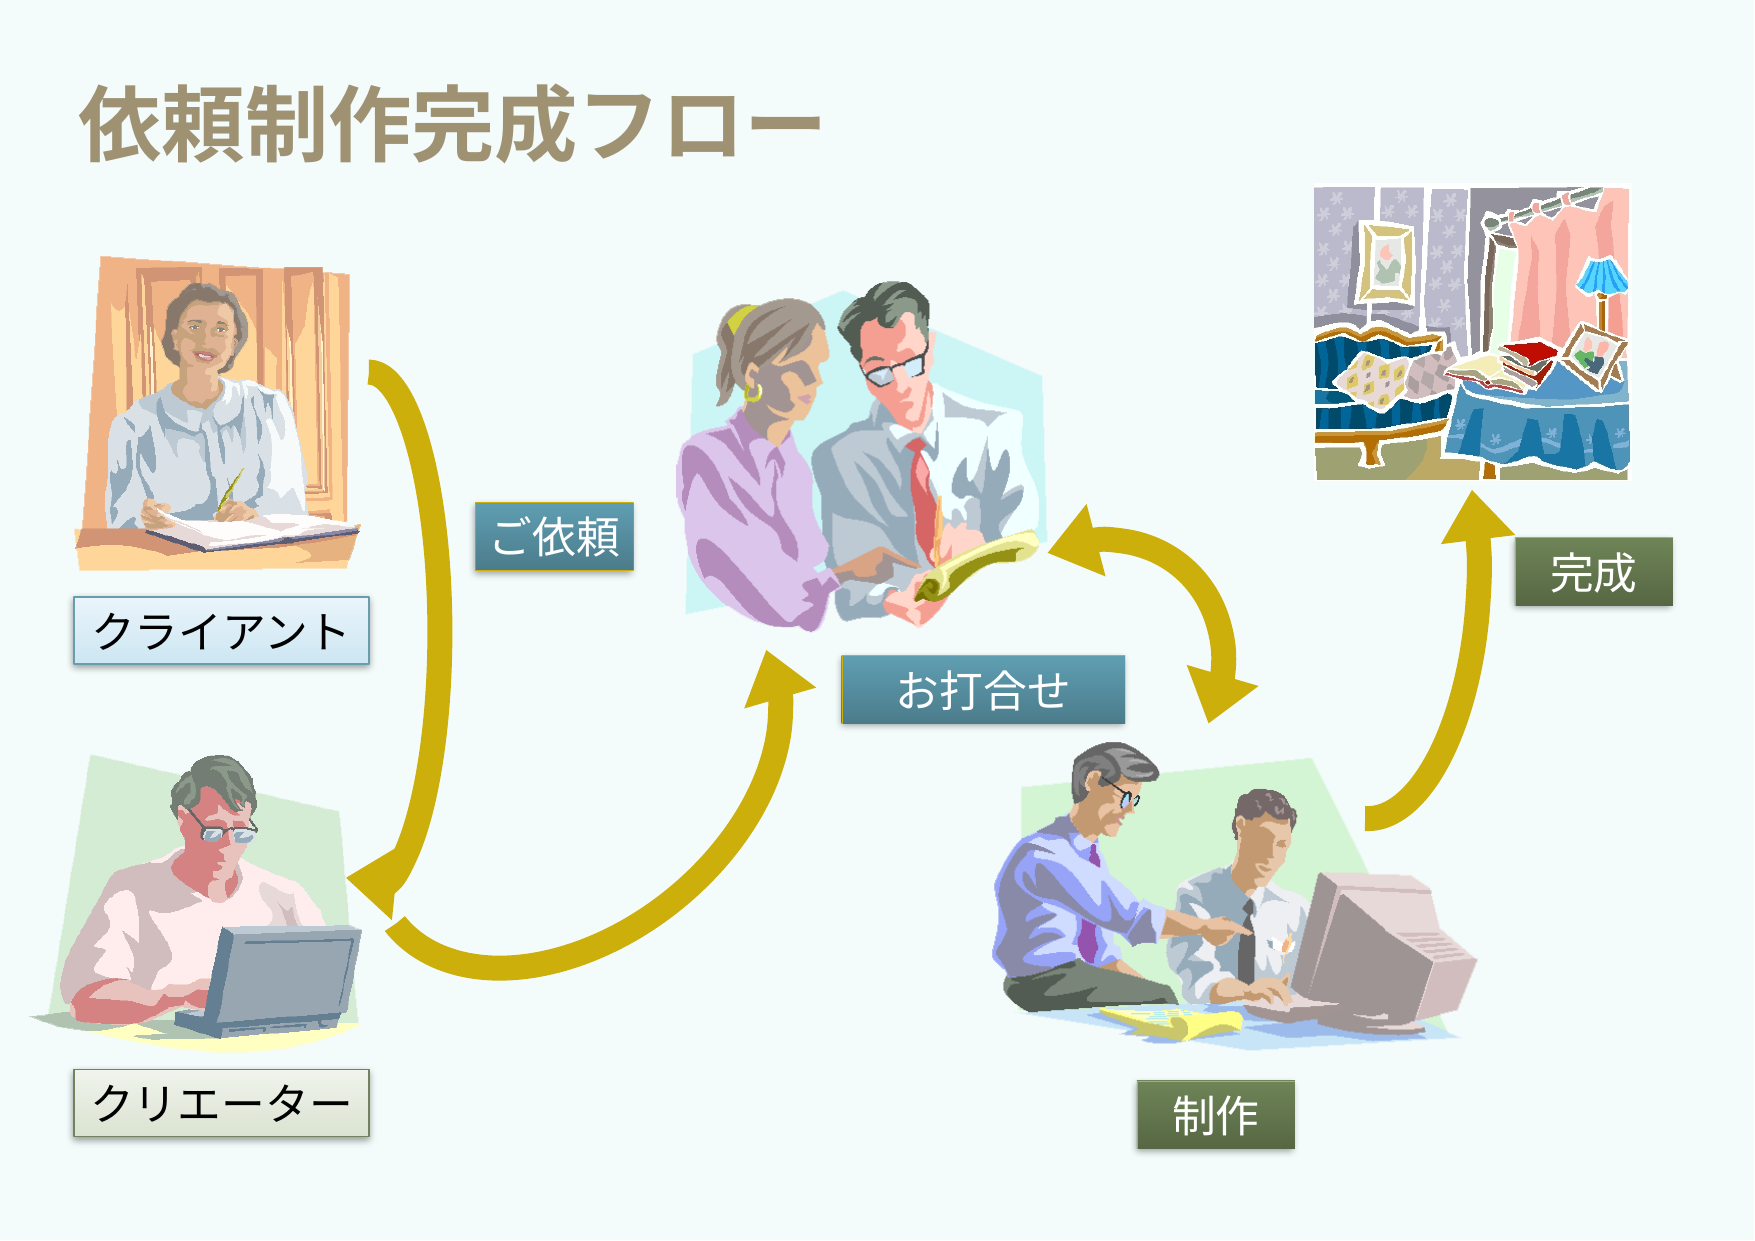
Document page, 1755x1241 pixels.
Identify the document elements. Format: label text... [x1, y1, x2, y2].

text_box クライアント [73, 596, 370, 665]
text_box お打合せ [841, 655, 1126, 724]
text_box 制作 [1136, 1080, 1295, 1149]
text_box クリエーター [73, 1069, 370, 1137]
picture [26, 749, 365, 1055]
text_box [1370, 490, 1480, 736]
text_box 完成 [1514, 537, 1673, 606]
picture [676, 277, 1051, 635]
picture [991, 738, 1480, 1055]
text_box ご依頼 [475, 502, 634, 571]
text_box 依頼制作完成フロー [63, 65, 844, 180]
text_box [394, 650, 782, 969]
picture [1313, 182, 1633, 481]
text_box [358, 371, 441, 893]
text_box [1055, 539, 1225, 724]
picture [73, 253, 363, 574]
